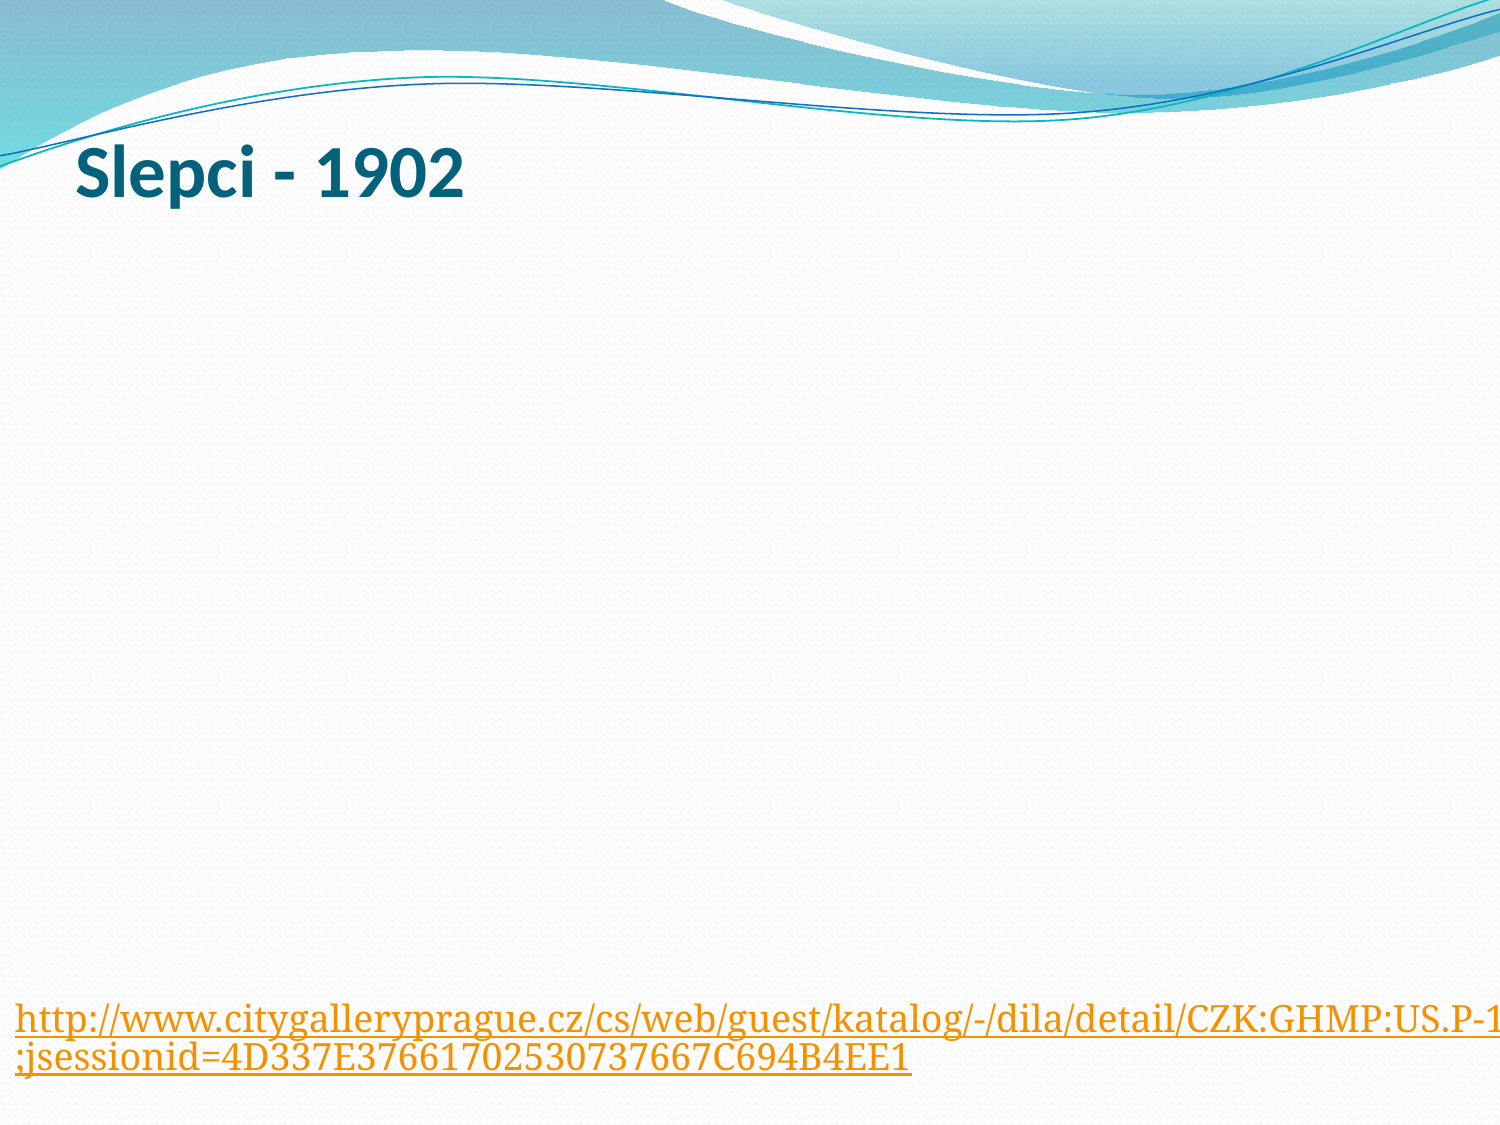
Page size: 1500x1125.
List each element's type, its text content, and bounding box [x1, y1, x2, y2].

text_box http://www.citygalleryprague.cz/cs/web/guest/katalog/-/dila/detail/CZK:GHMP:US.P-1437;jsessionid=4D337E37661702530737667C694B4EE1 [0, 987, 1500, 1099]
title Slepci - 1902 [75, 115, 1425, 303]
